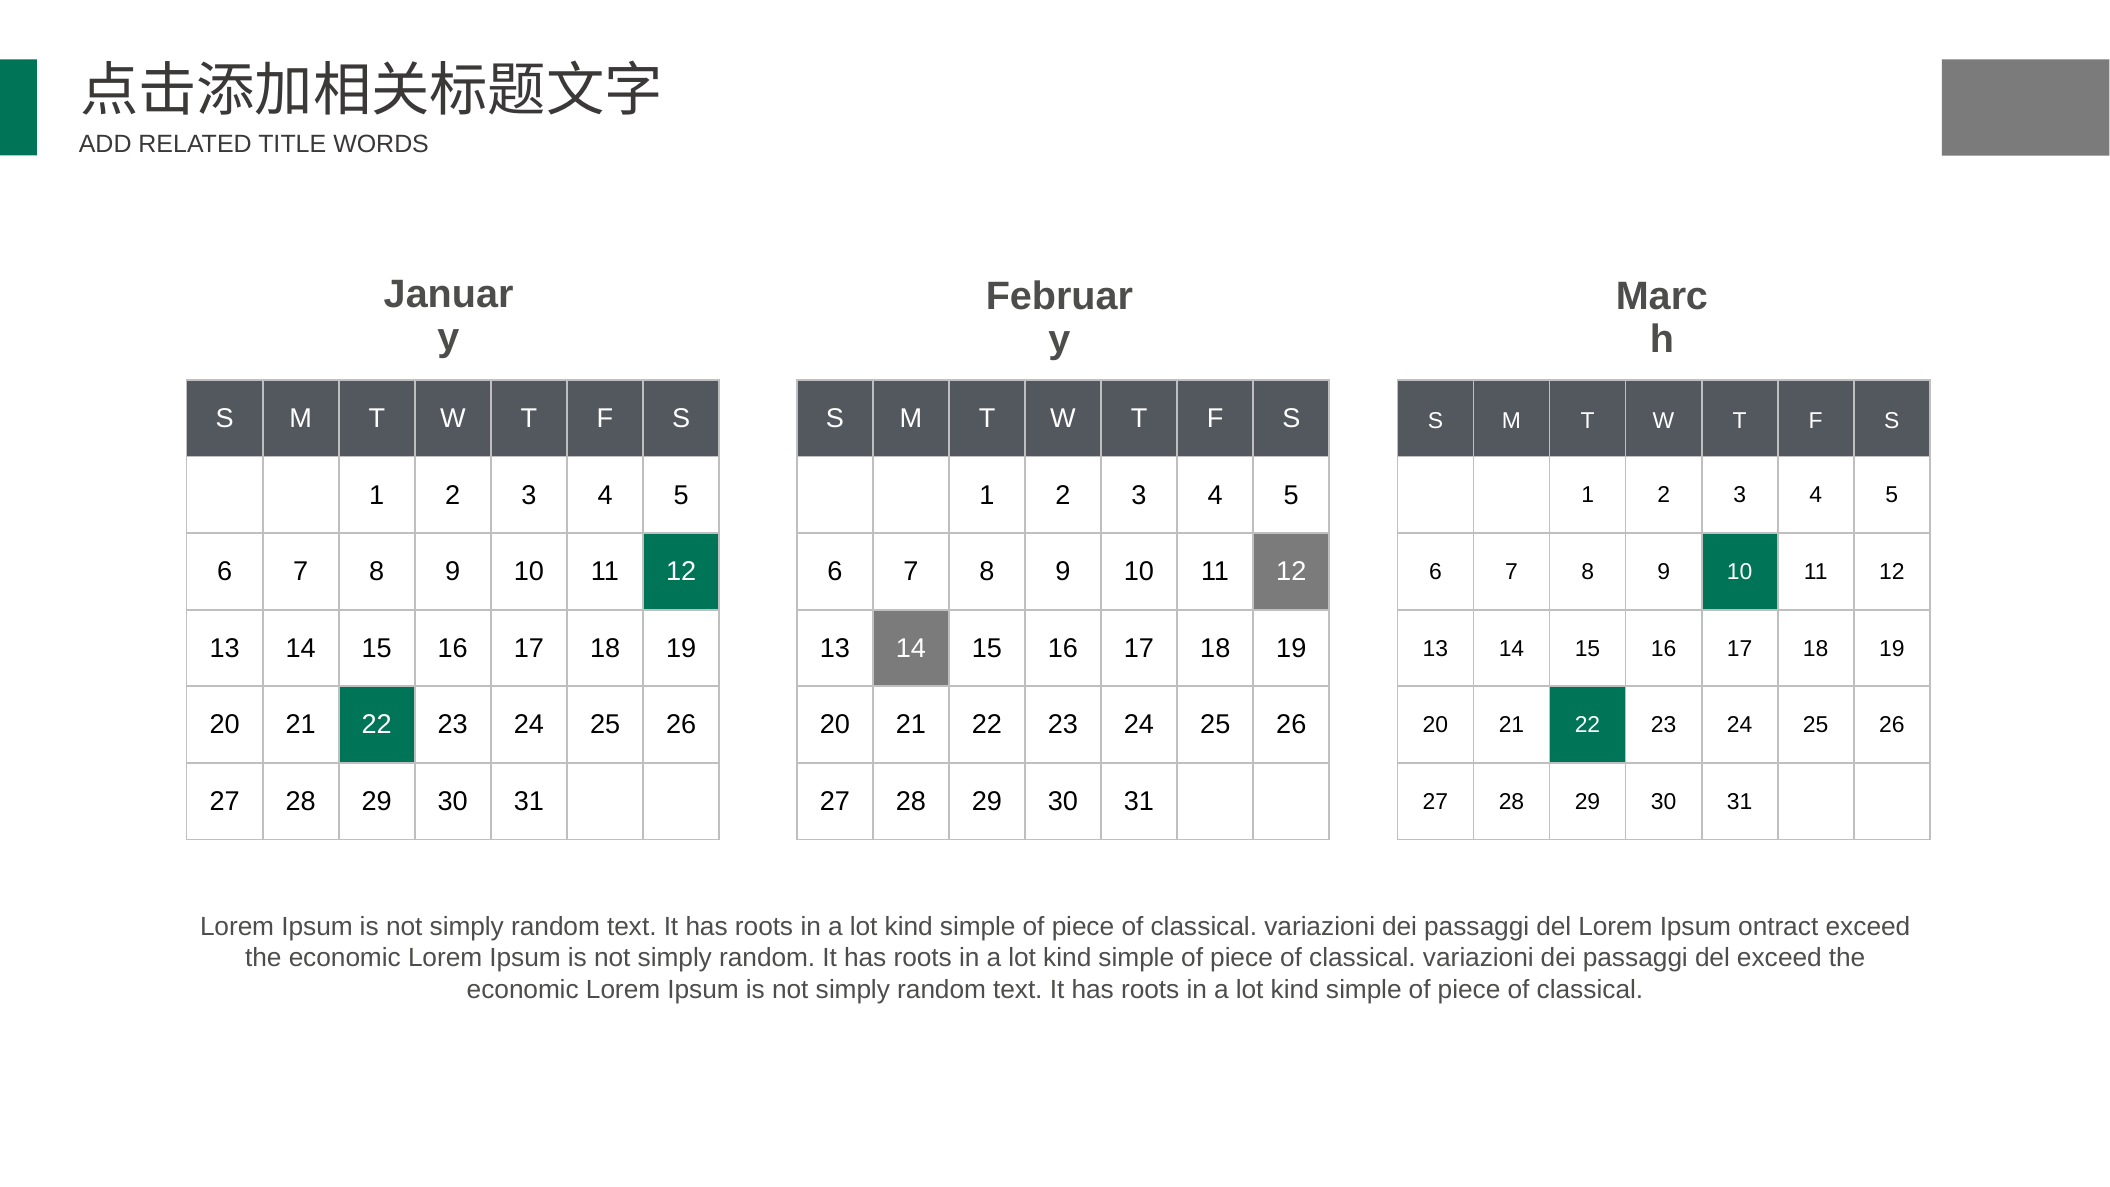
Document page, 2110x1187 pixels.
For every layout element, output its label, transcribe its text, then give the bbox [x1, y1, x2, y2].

table_cell 9 [1626, 534, 1701, 609]
table_header S [1254, 381, 1328, 456]
table_cell 3 [1102, 457, 1176, 532]
table_cell 17 [1703, 611, 1777, 685]
table_cell 27 [1398, 764, 1473, 839]
table_header F [568, 381, 642, 456]
table_cell 7 [1474, 534, 1549, 609]
table_cell 6 [187, 534, 262, 609]
text_box 点击添加相关标题文字 [64, 43, 679, 130]
table_cell 16 [416, 611, 490, 685]
table_cell 11 [1178, 534, 1252, 609]
table_cell 25 [1178, 687, 1252, 762]
table_cell 18 [1178, 611, 1252, 685]
table_cell 5 [644, 457, 718, 532]
table_cell 1 [950, 457, 1024, 532]
table_cell 14 [874, 611, 948, 685]
table_cell 29 [1550, 764, 1625, 839]
table_cell 4 [1779, 457, 1853, 532]
table_header S [1398, 381, 1473, 456]
table_cell [1398, 457, 1473, 532]
table_cell 28 [874, 764, 948, 839]
table_cell 1 [340, 457, 414, 532]
table_cell 6 [798, 534, 872, 609]
table_cell 10 [1703, 534, 1777, 609]
table_cell 2 [1026, 457, 1100, 532]
table_cell 8 [950, 534, 1024, 609]
table_cell 28 [264, 764, 338, 839]
table_header T [950, 381, 1024, 456]
table_cell 23 [1026, 687, 1100, 762]
table_cell 26 [1855, 687, 1929, 762]
table_cell 31 [492, 764, 566, 839]
table_header F [1779, 381, 1853, 456]
table_cell 22 [340, 687, 414, 762]
table_header T [1550, 381, 1625, 456]
table_cell 19 [1855, 611, 1929, 685]
table_header W [1626, 381, 1701, 456]
table_cell 11 [568, 534, 642, 609]
table_header M [874, 381, 948, 456]
table_cell 31 [1102, 764, 1176, 839]
table_cell 27 [187, 764, 262, 839]
table_cell 15 [950, 611, 1024, 685]
table_cell 24 [1102, 687, 1176, 762]
table_cell 20 [798, 687, 872, 762]
table_cell 16 [1026, 611, 1100, 685]
table_header T [1102, 381, 1176, 456]
table_cell 4 [568, 457, 642, 532]
table_cell 19 [1254, 611, 1328, 685]
table_cell 13 [798, 611, 872, 685]
table_cell 29 [340, 764, 414, 839]
table_header T [492, 381, 566, 456]
table_cell 30 [1626, 764, 1701, 839]
table_cell 7 [874, 534, 948, 609]
table_cell 12 [1855, 534, 1929, 609]
table_cell 30 [1026, 764, 1100, 839]
table_cell 2 [1626, 457, 1701, 532]
text_box February [976, 271, 1143, 333]
table_cell 10 [1102, 534, 1176, 609]
table_cell 14 [1474, 611, 1549, 685]
table_cell 5 [1254, 457, 1328, 532]
table_cell 28 [1474, 764, 1549, 839]
table_cell 17 [1102, 611, 1176, 685]
table_cell [568, 764, 642, 839]
table_cell [1178, 764, 1252, 839]
text_box March [1601, 271, 1723, 333]
table_cell 9 [1026, 534, 1100, 609]
table_header W [416, 381, 490, 456]
text_box [0, 58, 38, 157]
table_header T [1703, 381, 1777, 456]
table_cell 14 [264, 611, 338, 685]
table_cell 15 [340, 611, 414, 685]
table_cell 1 [1550, 457, 1625, 532]
table_cell 12 [644, 534, 718, 609]
text_box ADD RELATED TITLE WORDS [62, 119, 446, 166]
table_cell 26 [1254, 687, 1328, 762]
table_cell 27 [798, 764, 872, 839]
table_cell 15 [1550, 611, 1625, 685]
table_cell [1779, 764, 1853, 839]
table_cell 21 [874, 687, 948, 762]
table_cell 24 [492, 687, 566, 762]
table_header T [340, 381, 414, 456]
table_cell 2 [416, 457, 490, 532]
table_cell 4 [1178, 457, 1252, 532]
table_cell 5 [1855, 457, 1929, 532]
table_cell 13 [187, 611, 262, 685]
table_cell 23 [416, 687, 490, 762]
table_cell 18 [1779, 611, 1853, 685]
table_cell [1254, 764, 1328, 839]
table_cell 25 [568, 687, 642, 762]
table_cell 20 [187, 687, 262, 762]
table_cell 11 [1779, 534, 1853, 609]
table_cell 25 [1779, 687, 1853, 762]
table_cell 9 [416, 534, 490, 609]
table_cell 23 [1626, 687, 1701, 762]
table_cell 12 [1254, 534, 1328, 609]
table_cell 21 [1474, 687, 1549, 762]
table_cell [798, 457, 872, 532]
table_cell 16 [1626, 611, 1701, 685]
table_cell 8 [340, 534, 414, 609]
table_cell 22 [1550, 687, 1625, 762]
table_cell 21 [264, 687, 338, 762]
table_cell 13 [1398, 611, 1473, 685]
table_cell 17 [492, 611, 566, 685]
table_cell 31 [1703, 764, 1777, 839]
table_cell 6 [1398, 534, 1473, 609]
table_cell 22 [950, 687, 1024, 762]
text_box [1941, 58, 2110, 157]
table_header F [1178, 381, 1252, 456]
table_header S [644, 381, 718, 456]
table_cell 8 [1550, 534, 1625, 609]
table_header M [1474, 381, 1549, 456]
table_cell 3 [492, 457, 566, 532]
table_cell 20 [1398, 687, 1473, 762]
text_box January [371, 269, 526, 331]
table_cell 3 [1703, 457, 1777, 532]
table_cell 19 [644, 611, 718, 685]
table_cell [1474, 457, 1549, 532]
table_cell 18 [568, 611, 642, 685]
table_cell 26 [644, 687, 718, 762]
table_cell 24 [1703, 687, 1777, 762]
table_header M [264, 381, 338, 456]
table_header S [187, 381, 262, 456]
table_header S [1855, 381, 1929, 456]
text_box Lorem Ipsum is not simply random text. It has roots in a lot kind simple of piece of classical. variazioni dei passaggi del Lorem Ipsum ontract exceed the economic Lorem Ipsum is not simply random. It has roots in a lot kind simple of piece of classical. variazioni dei passaggi del exceed the economic Lorem Ipsum is not simply random text. It has roots in a lot kind simple of piece of classical. [178, 888, 1931, 1024]
table_cell [644, 764, 718, 839]
table_header S [798, 381, 872, 456]
table_cell [874, 457, 948, 532]
table_cell 30 [416, 764, 490, 839]
table_cell 29 [950, 764, 1024, 839]
table_cell [187, 457, 262, 532]
table_cell 7 [264, 534, 338, 609]
table_header W [1026, 381, 1100, 456]
table_cell [1855, 764, 1929, 839]
table_cell 10 [492, 534, 566, 609]
table_cell [264, 457, 338, 532]
